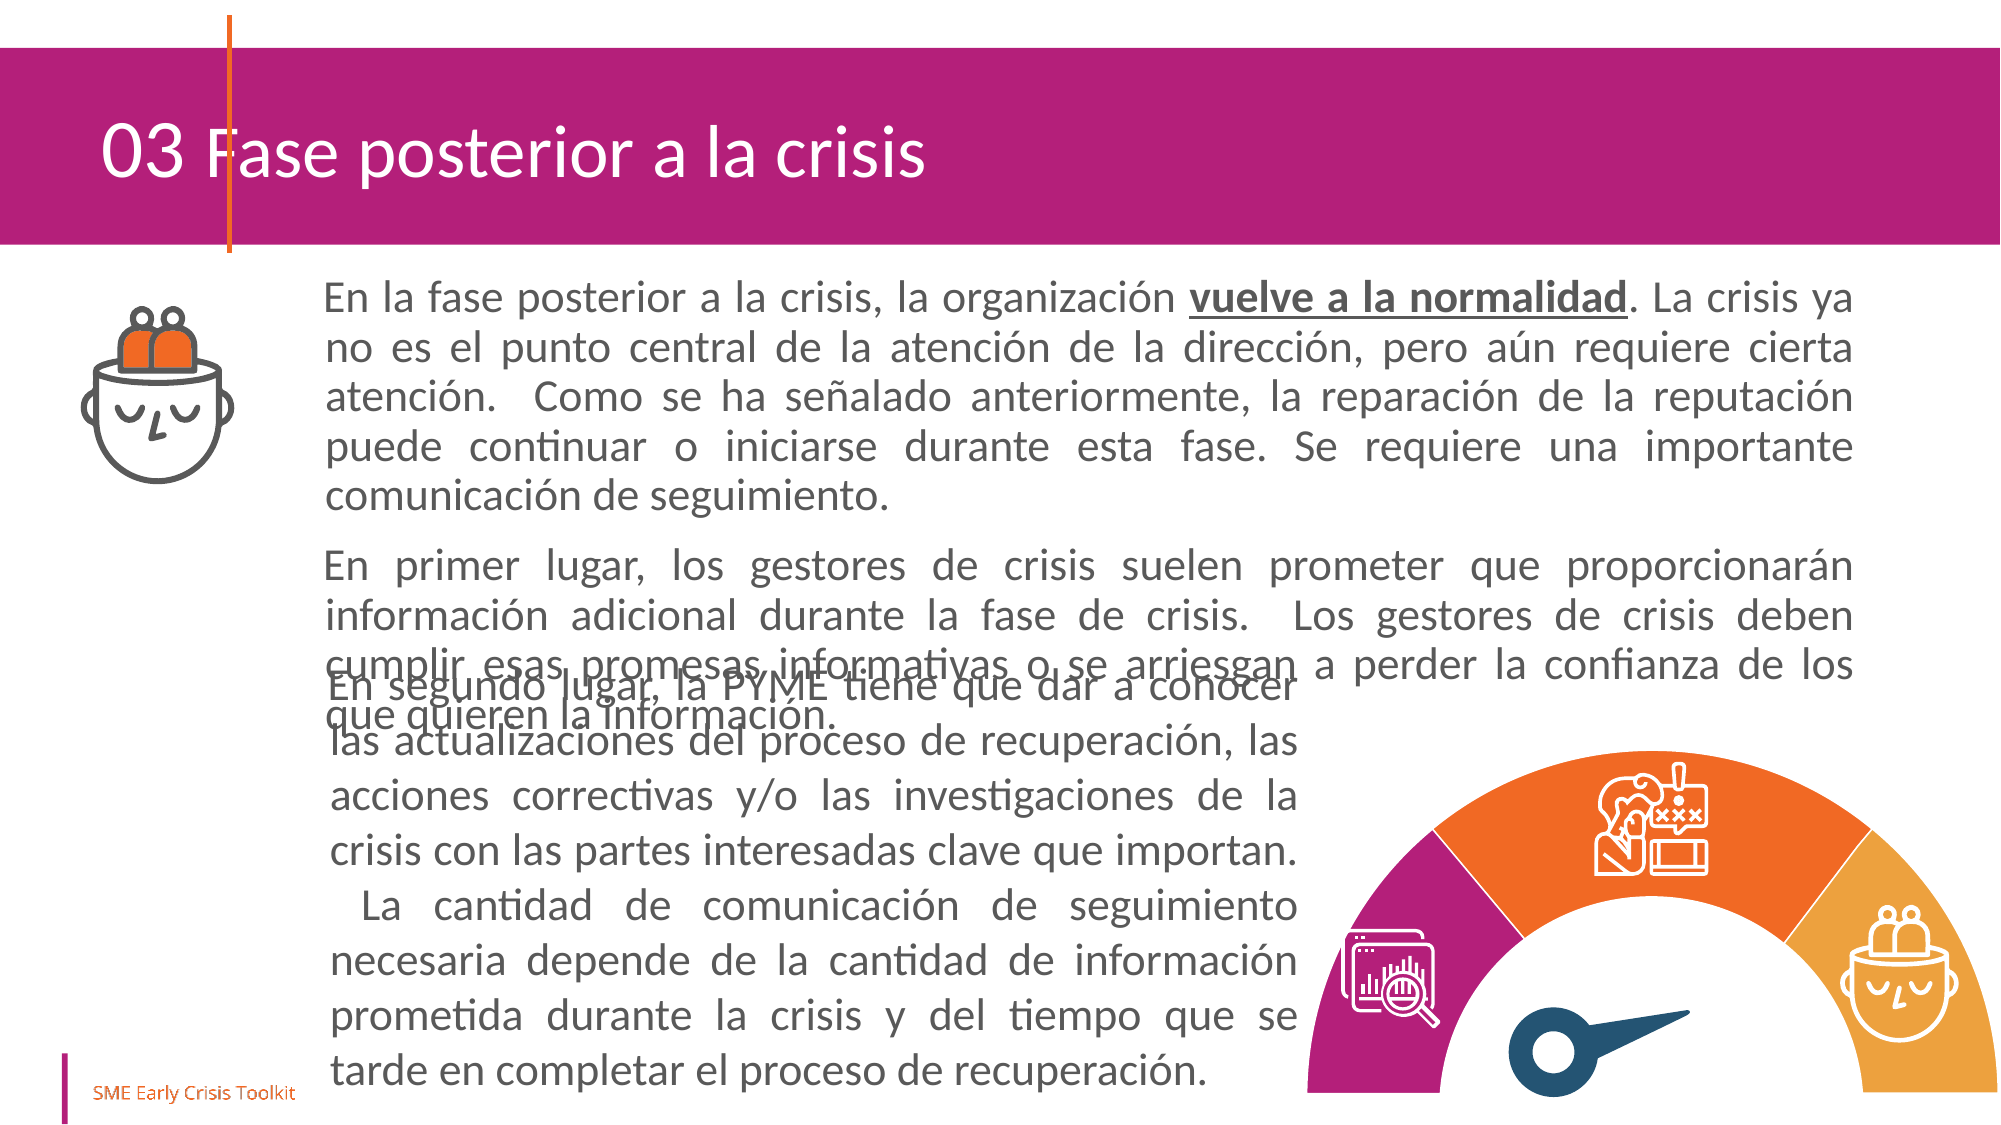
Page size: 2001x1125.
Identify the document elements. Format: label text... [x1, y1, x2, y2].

picture [83, 1080, 295, 1104]
text_box 03 Fase posterior a la crisis [232, 56, 2000, 245]
text_box [232, 47, 2000, 56]
text_box 03 Fase posterior a la crisis [86, 56, 227, 245]
text_box [227, 15, 232, 253]
text_box [0, 47, 227, 246]
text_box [1306, 750, 1999, 1094]
list En la fase posterior a la crisis, la organización vuelve a la normalidad. La crisis ya no es el punto central de la atención de la dirección, pero aún requiere cierta atención. Como se ha señalado anteriormente, la reparación de la reputación puede continuar o iniciarse durante esta fase. Se requiere una importante comunicación de seguimiento. En primer lugar, los gestores de crisis suelen prometer que proporcionarán información adicional durante la fase de crisis. Los gestores de crisis deben cumplir esas promesas informativas o se arriesgan a perder la confianza de los que quieren la información. [308, 265, 1870, 1029]
text_box En segundo lugar, la PYME tiene que dar a conocer las actualizaciones del proceso de recuperación, las acciones correctivas y/o las investigaciones de la crisis con las partes interesadas clave que importan. La cantidad de comunicación de seguimiento necesaria depende de la cantidad de información prometida durante la crisis y del tiempo que se tarde en completar el proceso de recuperación. [312, 647, 1314, 1102]
text_box [1537, 1094, 1570, 1098]
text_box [80, 305, 235, 485]
